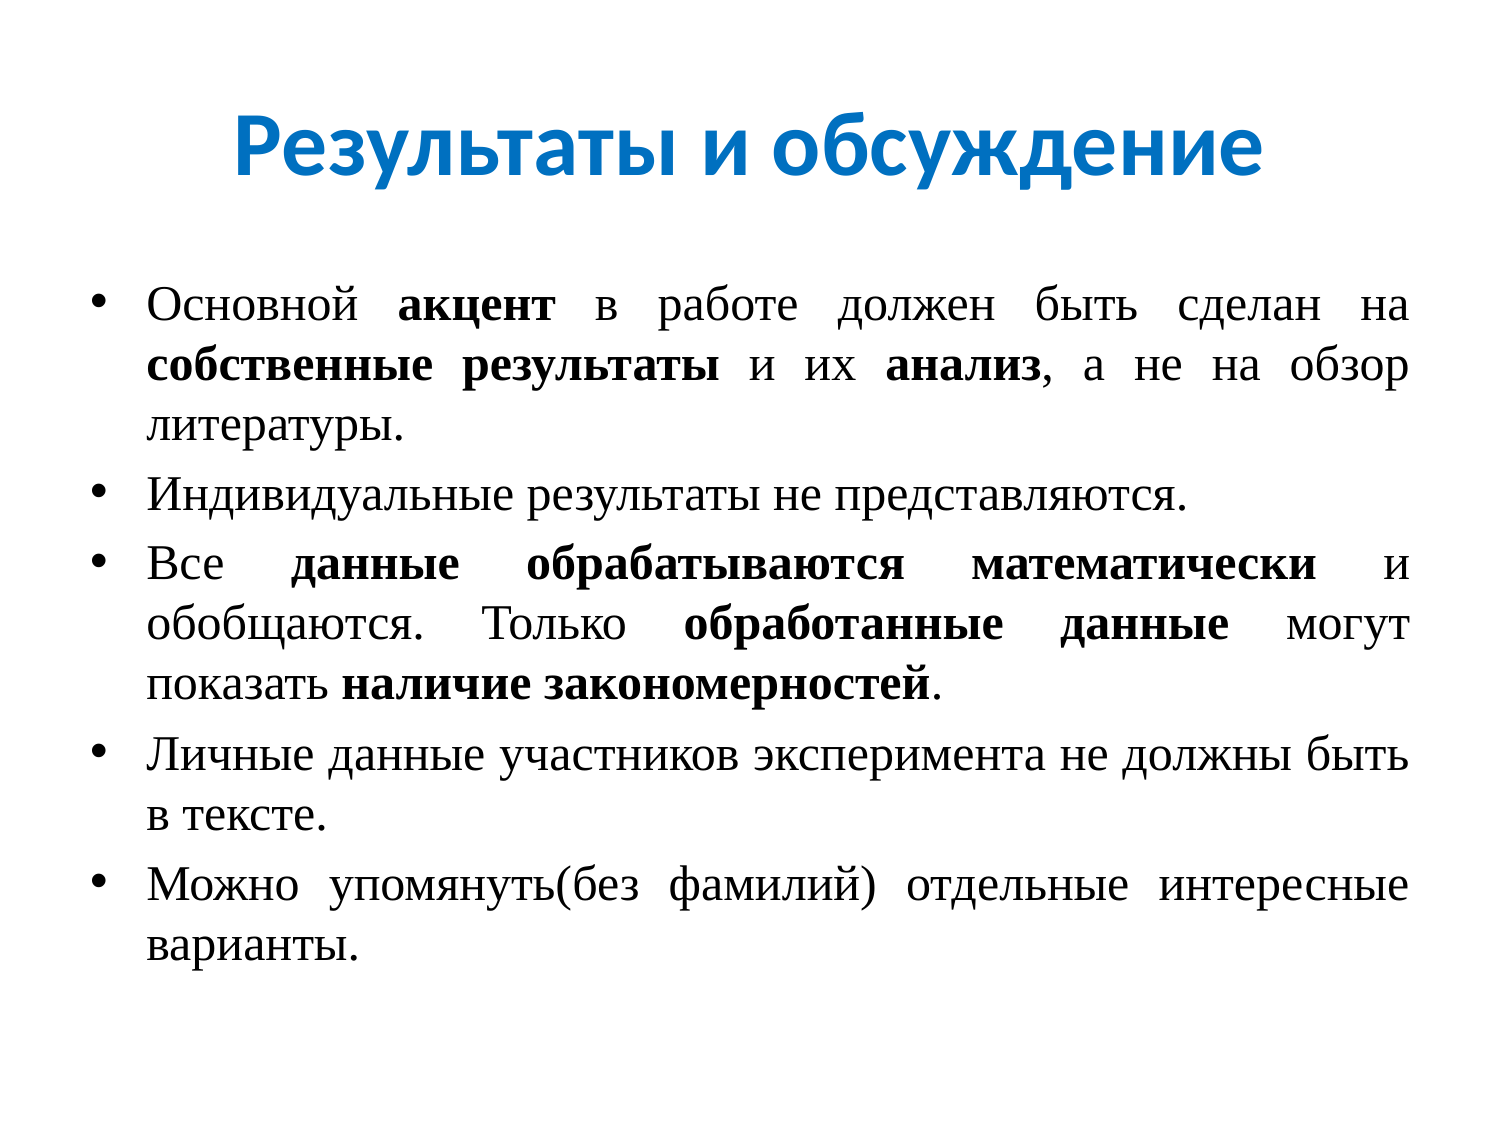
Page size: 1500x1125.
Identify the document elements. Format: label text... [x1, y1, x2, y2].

list Основной акцент в работе должен быть сделан на собственные результаты и их анализ, а не на обзор литературы. Индивидуальные результаты не представляются. Все данные обрабатываются математически и обобщаются. Только обработанные данные могут показать наличие закономерностей. Личные данные участников эксперимента не должны быть в тексте. Можно упомянуть(без фамилий) отдельные интересные варианты. [75, 262, 1425, 1005]
title Результаты и обсуждение [75, 45, 1425, 233]
